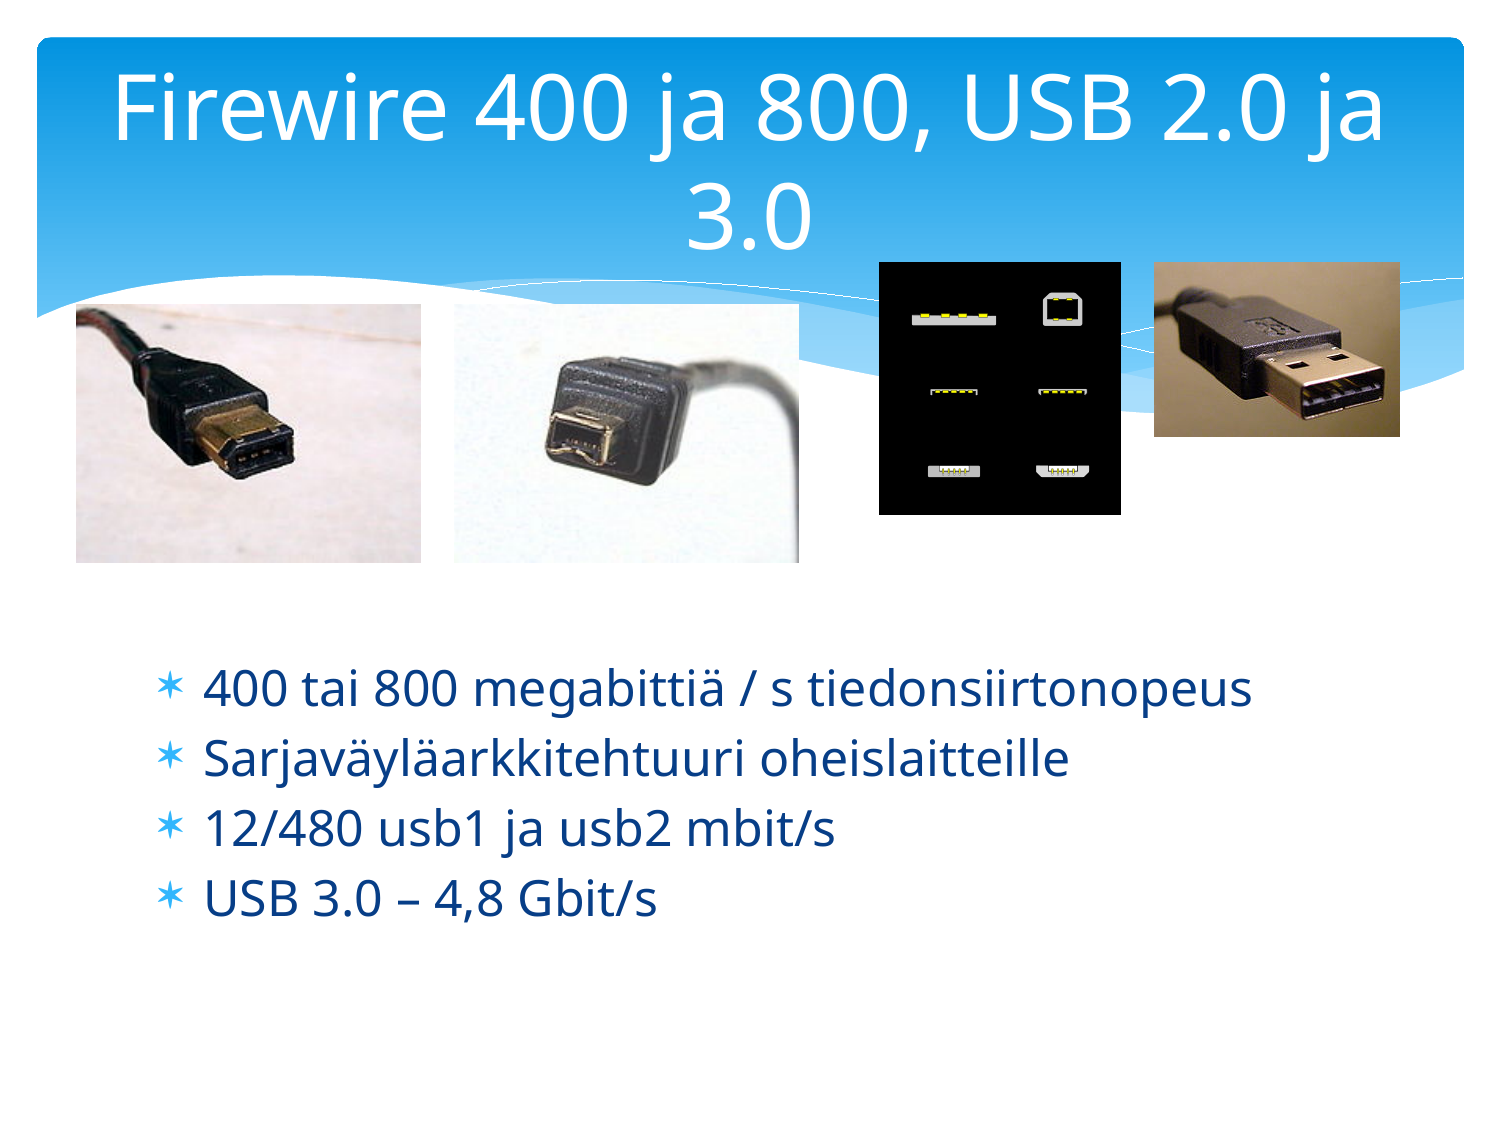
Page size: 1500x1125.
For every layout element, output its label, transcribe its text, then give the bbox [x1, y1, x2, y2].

title Firewire 400 ja 800, USB 2.0 ja 3.0 [75, 55, 1425, 261]
list 400 tai 800 megabittiä / s tiedonsiirtonopeus Sarjaväyläarkkitehtuuri oheislaitteille 12/480 usb1 ja usb2 mbit/s USB 3.0 – 4,8 Gbit/s [143, 438, 1359, 1005]
picture [879, 262, 1121, 516]
picture [1154, 262, 1401, 437]
picture [76, 304, 421, 563]
picture [454, 304, 799, 563]
